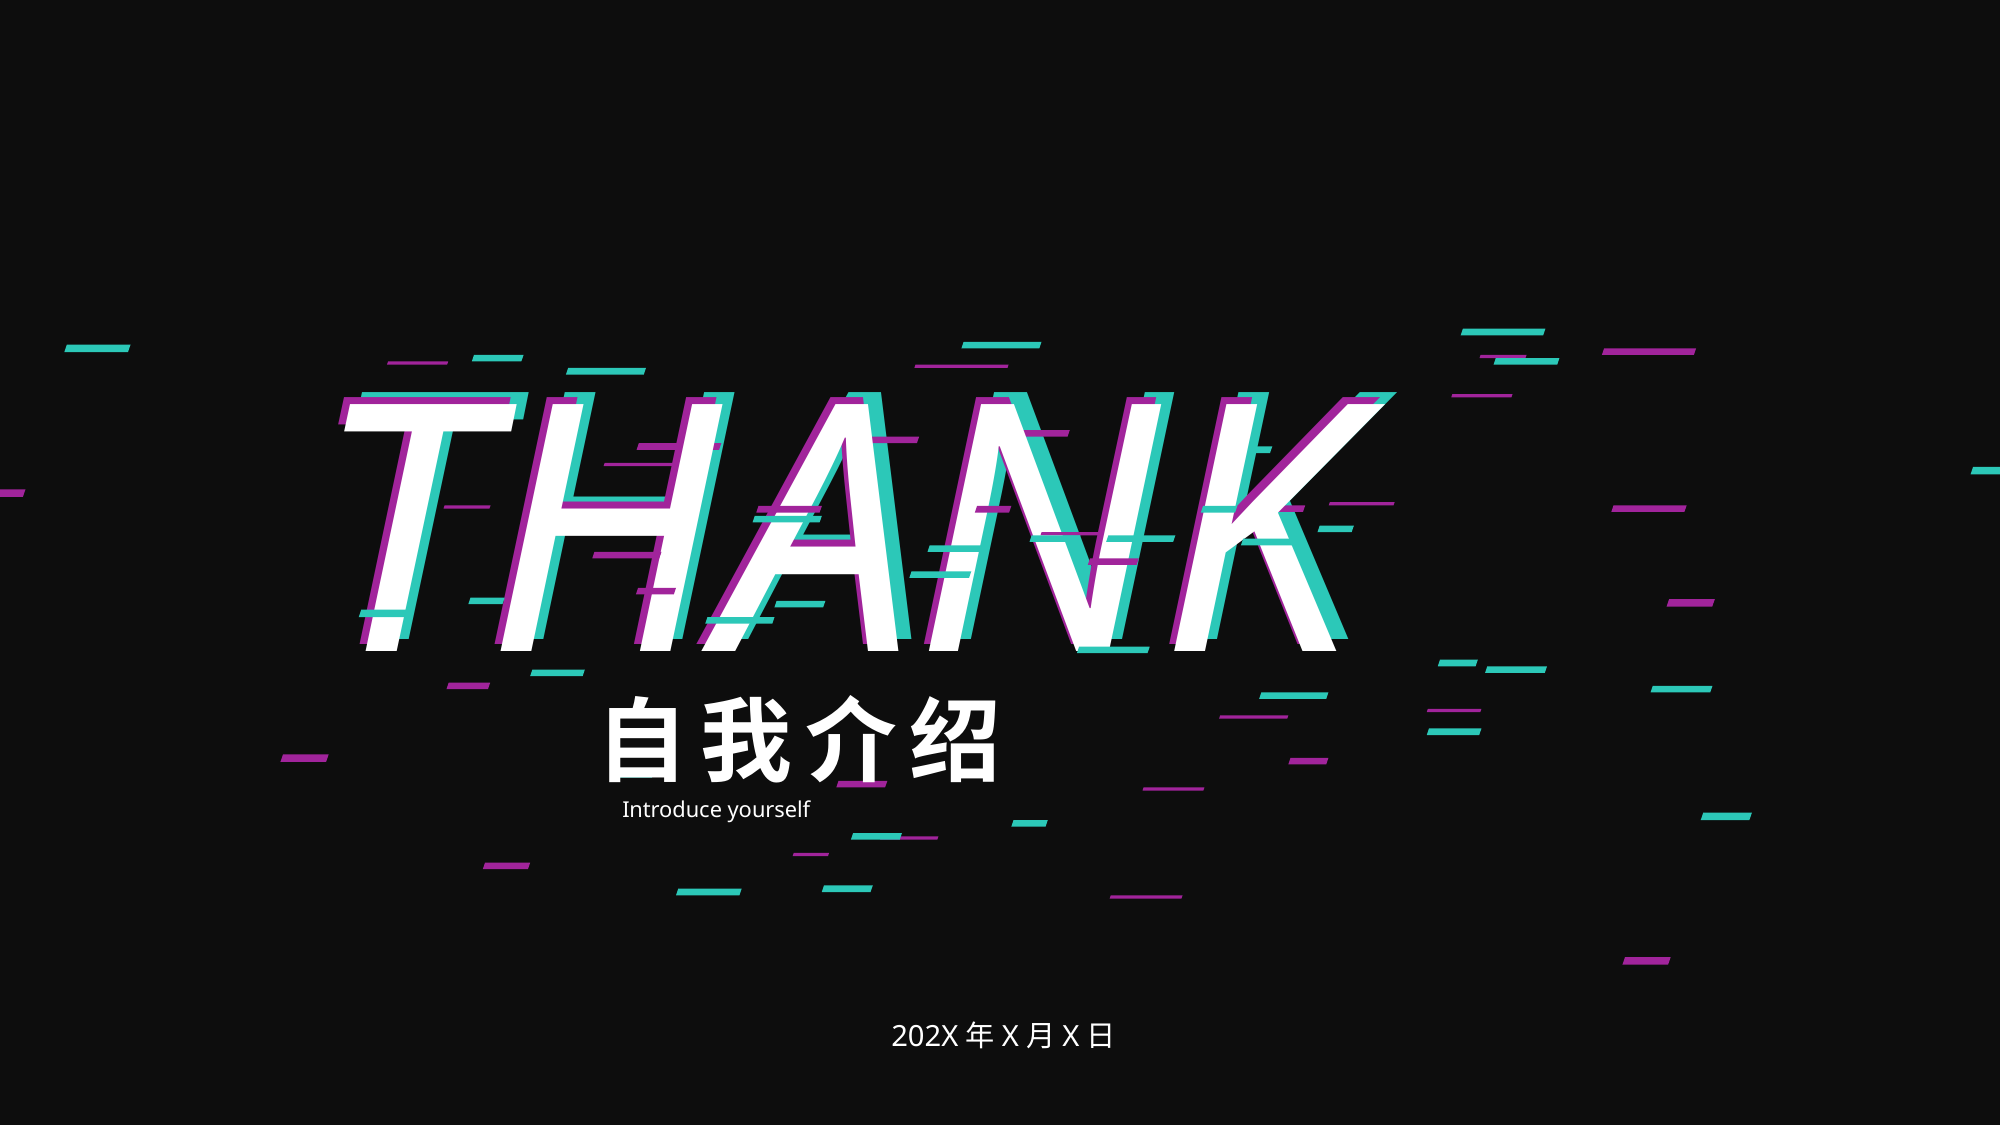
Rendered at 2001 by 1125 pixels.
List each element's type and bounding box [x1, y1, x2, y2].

text_box [0, 285, 2000, 1125]
